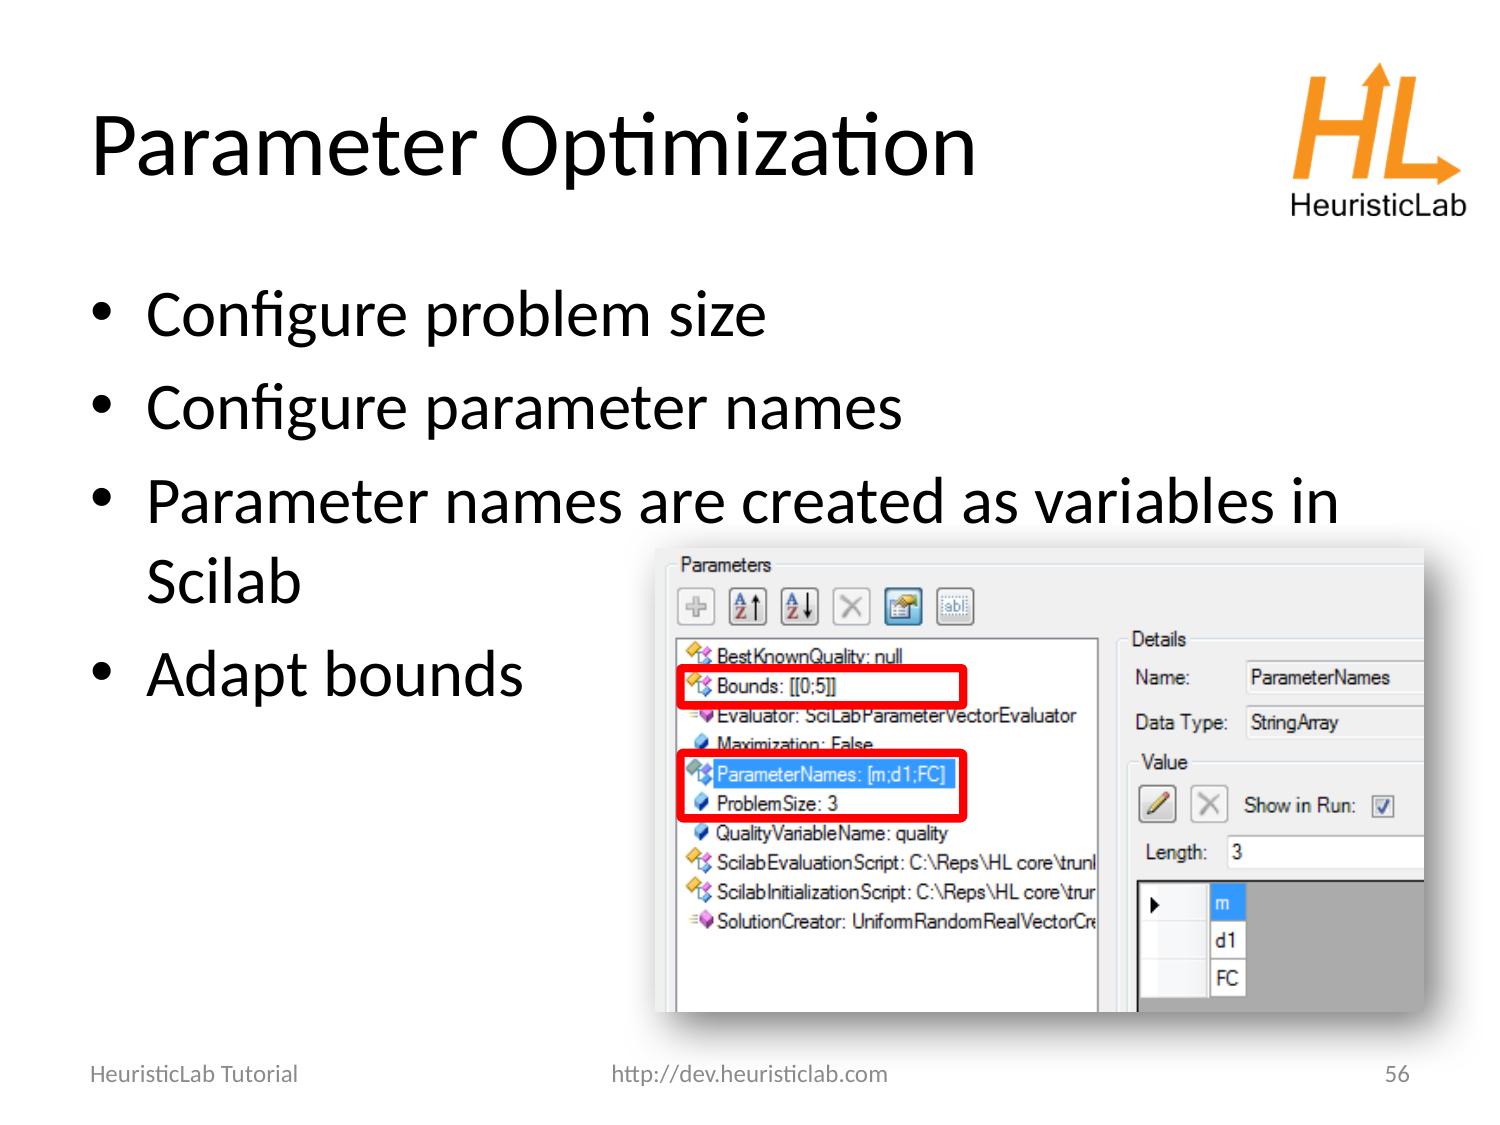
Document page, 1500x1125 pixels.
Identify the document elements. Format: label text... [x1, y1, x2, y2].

slide_number HeuristicLab Tutorial [75, 1042, 425, 1103]
slide_number 56 [1074, 1042, 1425, 1103]
picture [1281, 27, 1474, 244]
footer http://dev.heuristiclab.com [512, 1042, 988, 1103]
picture [655, 548, 1424, 1012]
title Parameter Optimization [75, 45, 1282, 233]
list Configure problem size Configure parameter names Parameter names are created as variables in Scilab Adapt bounds [75, 262, 1425, 1005]
